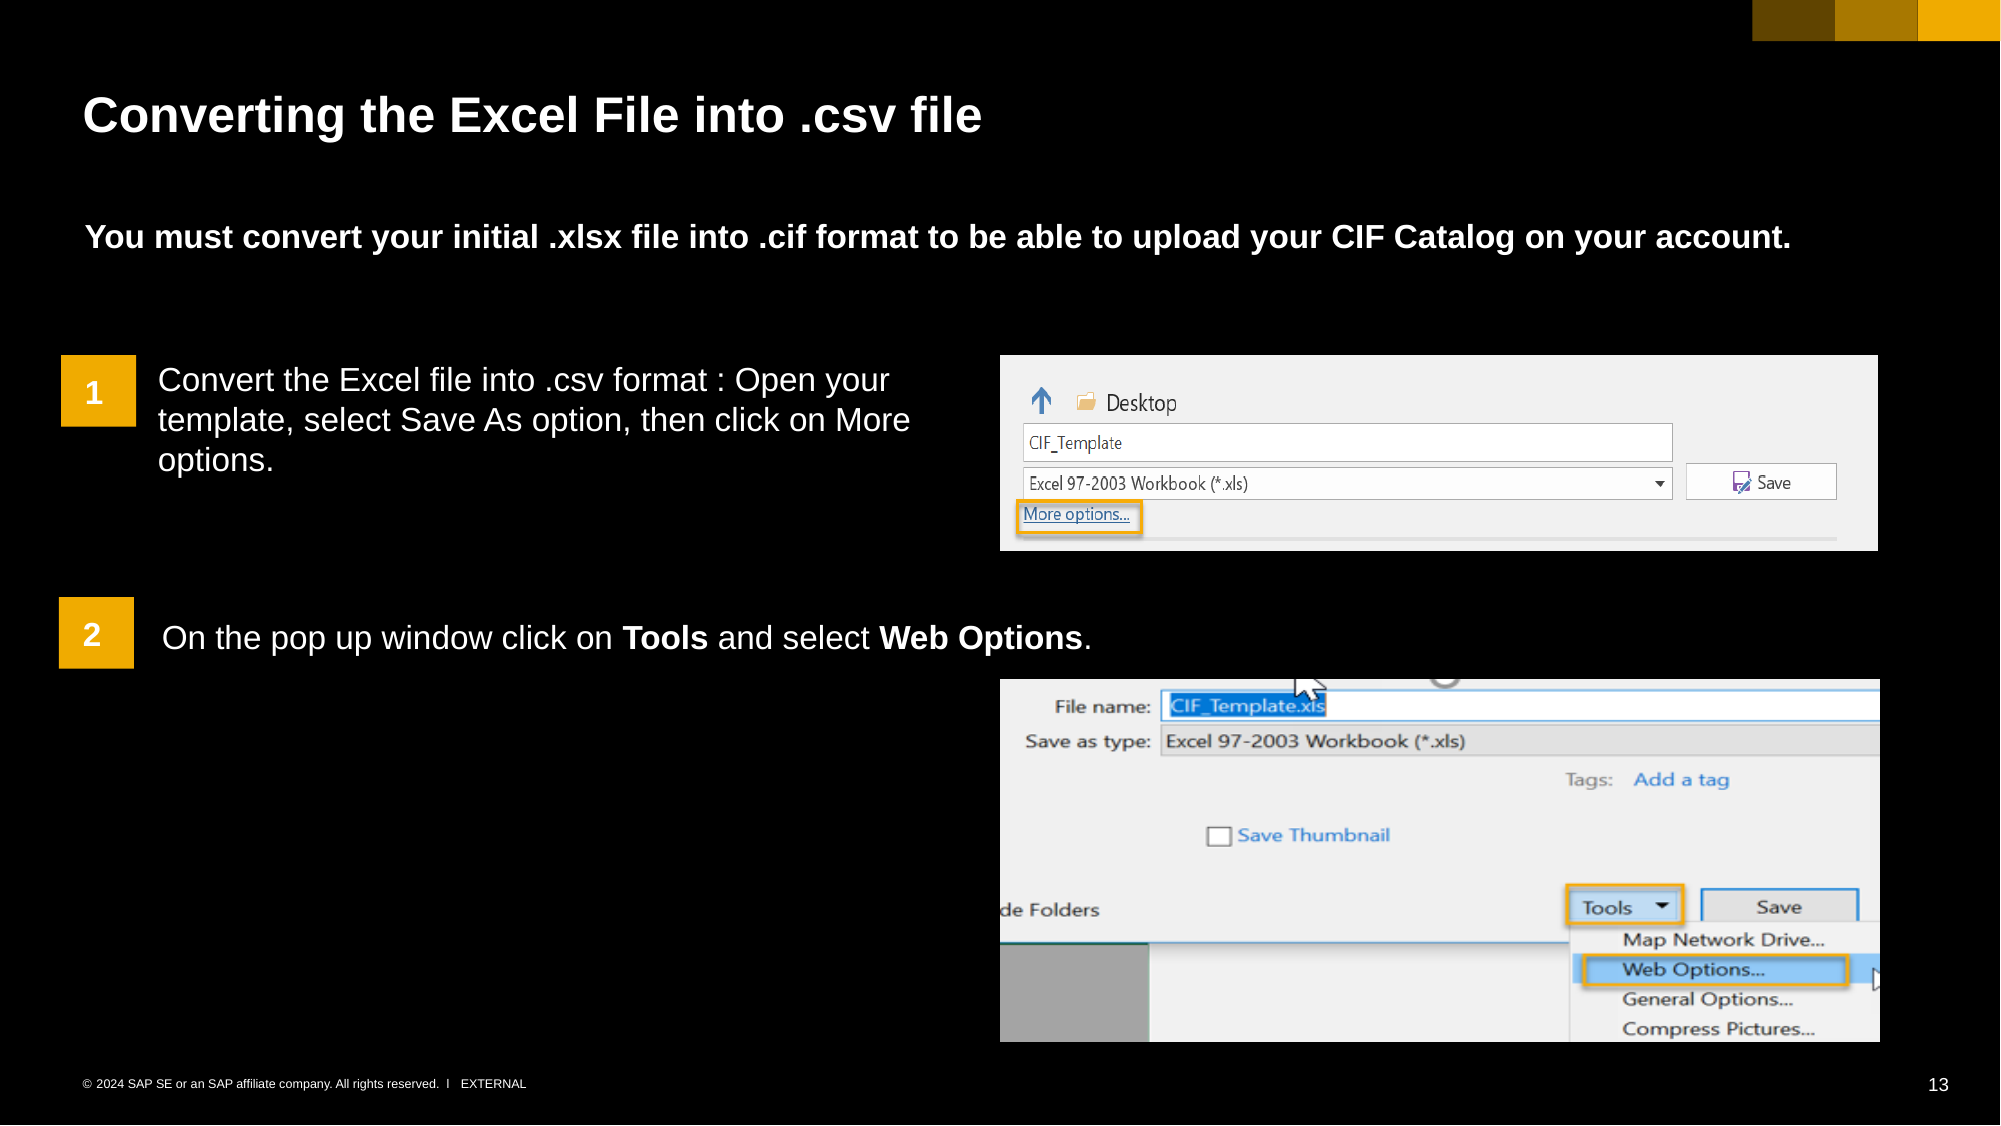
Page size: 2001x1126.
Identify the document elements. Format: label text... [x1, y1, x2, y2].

picture [999, 678, 1880, 1042]
title Converting the Excel File into .csv file [82, 82, 1918, 144]
text_box Convert the Excel file into .csv format : Open your template, select Save As option, then click on More options. [143, 350, 943, 486]
picture [999, 354, 1878, 552]
text_box On the pop up window click on Tools and select Web Options. [147, 608, 1108, 664]
text_box You must convert your initial .xlsx file into .cif format to be able to upload your CIF Catalog on your account. [69, 207, 1931, 262]
text_box 1 [61, 355, 137, 427]
text_box 2 [58, 597, 134, 669]
